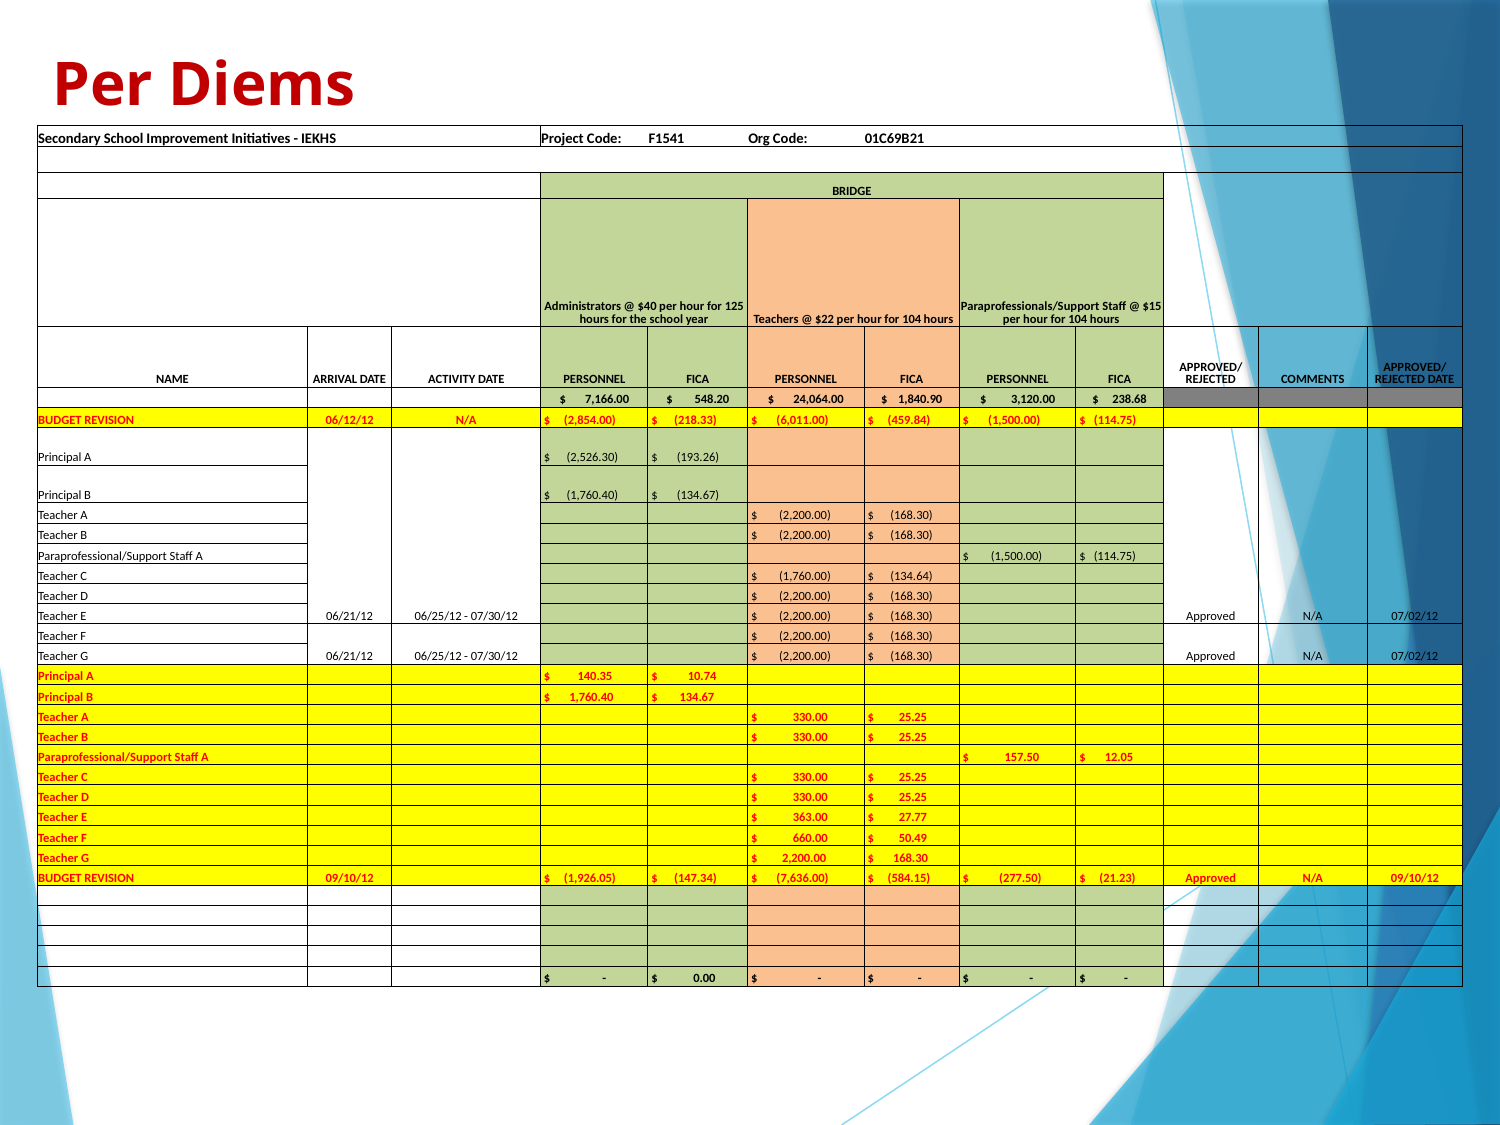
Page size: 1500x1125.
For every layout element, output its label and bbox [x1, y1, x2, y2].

table_cell [865, 846, 959, 865]
table_cell [308, 806, 391, 825]
table_cell [1259, 886, 1367, 905]
table_cell [541, 926, 647, 945]
table_cell [1368, 327, 1462, 387]
table_cell [392, 388, 540, 407]
table_cell [38, 408, 307, 427]
table_cell [392, 826, 540, 845]
table_cell [648, 503, 747, 523]
table_cell [648, 886, 747, 905]
table_cell [392, 665, 540, 684]
table_cell [1368, 624, 1462, 664]
table_cell [1259, 624, 1367, 664]
table_cell [1164, 408, 1258, 427]
table_cell [541, 886, 647, 905]
table_cell [648, 725, 747, 744]
table_cell [308, 685, 391, 704]
table_cell [1259, 785, 1367, 805]
table_cell [38, 544, 307, 563]
table_cell [1259, 826, 1367, 845]
table_cell [648, 846, 747, 865]
table_cell [38, 428, 307, 465]
table_cell [1259, 408, 1367, 427]
table_cell [308, 725, 391, 744]
table_cell [541, 564, 647, 583]
table_cell [960, 524, 1075, 543]
table_cell [1259, 725, 1367, 744]
table_cell [392, 624, 540, 664]
table_cell [392, 946, 540, 966]
table_cell [1259, 765, 1367, 784]
table_cell [960, 428, 1075, 465]
table_cell [541, 604, 647, 623]
table_cell [748, 199, 959, 326]
table_cell [960, 826, 1075, 845]
table_cell [648, 584, 747, 603]
table_cell [1368, 846, 1462, 865]
table_cell [960, 199, 1163, 326]
table_cell [392, 408, 540, 427]
table_cell [38, 846, 307, 865]
table_cell [1368, 886, 1462, 905]
table_cell [308, 745, 391, 764]
table_cell [1076, 544, 1163, 563]
table_cell [38, 665, 307, 684]
table_cell [1368, 806, 1462, 825]
table_cell [308, 428, 391, 623]
table_cell [1368, 906, 1462, 925]
table_cell [748, 685, 864, 704]
table_cell [960, 466, 1075, 502]
table_cell [1076, 846, 1163, 865]
table_cell [865, 524, 959, 543]
table_cell [748, 846, 864, 865]
table_cell [1164, 745, 1258, 764]
table_cell [748, 408, 864, 427]
table_cell [960, 846, 1075, 865]
table_cell [38, 524, 307, 543]
table_cell [38, 584, 307, 603]
table_cell [541, 745, 647, 764]
table_cell [308, 967, 391, 986]
table_cell [392, 906, 540, 925]
table_cell [1076, 524, 1163, 543]
table_cell [308, 388, 391, 407]
table_cell [865, 428, 959, 465]
table_cell [541, 644, 647, 664]
table_cell [960, 388, 1075, 407]
table_cell [648, 967, 747, 986]
table_cell [865, 806, 959, 825]
table_cell [748, 886, 864, 905]
table_cell [541, 866, 647, 885]
table_cell [1164, 685, 1258, 704]
table_cell [1076, 564, 1163, 583]
table_cell [865, 906, 959, 925]
table_cell [38, 327, 307, 387]
table_cell [1259, 946, 1367, 966]
table_cell [308, 826, 391, 845]
table_cell [1076, 785, 1163, 805]
table_cell [1259, 846, 1367, 865]
table_cell [308, 886, 391, 905]
table_cell [960, 503, 1075, 523]
table_cell [960, 967, 1075, 986]
table_cell [865, 926, 959, 945]
table_cell [1164, 967, 1258, 986]
table_cell [748, 503, 864, 523]
table_cell [865, 665, 959, 684]
table_cell [38, 705, 307, 724]
table_cell [960, 806, 1075, 825]
table_cell [541, 785, 647, 805]
table_cell [392, 685, 540, 704]
table_cell [648, 705, 747, 724]
table_cell [541, 806, 647, 825]
table_cell [648, 624, 747, 643]
table_cell [1164, 388, 1258, 407]
table_cell [960, 604, 1075, 623]
table_cell [748, 946, 864, 966]
table_cell [1368, 725, 1462, 744]
table_cell [1259, 685, 1367, 704]
table_cell [865, 826, 959, 845]
table_cell [1076, 725, 1163, 744]
table_cell [865, 564, 959, 583]
table_cell [38, 147, 1462, 172]
table_cell [648, 946, 747, 966]
table_cell [748, 705, 864, 724]
table_cell [865, 544, 959, 563]
table_cell [865, 705, 959, 724]
table_cell [1368, 388, 1462, 407]
table_cell [541, 524, 647, 543]
table_cell [392, 926, 540, 945]
table_cell [1076, 584, 1163, 603]
table_cell [38, 785, 307, 805]
table_cell [1164, 705, 1258, 724]
table_cell [1368, 967, 1462, 986]
table_cell [648, 785, 747, 805]
table_cell [960, 765, 1075, 784]
table_cell [865, 745, 959, 764]
table_cell [392, 745, 540, 764]
table_cell [1259, 388, 1367, 407]
table_cell [308, 408, 391, 427]
table_cell [1076, 705, 1163, 724]
table_cell [1164, 826, 1258, 845]
table_cell [865, 584, 959, 603]
table_cell [648, 806, 747, 825]
table_cell [392, 866, 540, 885]
table_cell [748, 785, 864, 805]
table_cell [1259, 745, 1367, 764]
table_cell [748, 967, 864, 986]
table_cell [1164, 946, 1258, 966]
table_cell [1368, 665, 1462, 684]
table_cell [1368, 946, 1462, 966]
table_cell [541, 544, 647, 563]
table_cell [541, 946, 647, 966]
table_cell [865, 725, 959, 744]
table_cell [541, 967, 647, 986]
table_cell [960, 665, 1075, 684]
table_cell [1368, 785, 1462, 805]
table_cell [648, 826, 747, 845]
table_cell [648, 644, 747, 664]
table_cell [541, 765, 647, 784]
table_cell [38, 173, 540, 198]
table_cell [748, 826, 864, 845]
table_cell [748, 524, 864, 543]
table_cell [1164, 725, 1258, 744]
table_cell [960, 725, 1075, 744]
table_cell [648, 765, 747, 784]
table_cell [541, 705, 647, 724]
table_cell [865, 785, 959, 805]
table_cell [865, 604, 959, 623]
table_cell [541, 327, 647, 387]
table_cell [308, 705, 391, 724]
table_header [541, 126, 1462, 146]
table_cell [1259, 967, 1367, 986]
table_cell [1259, 665, 1367, 684]
table_cell [1164, 785, 1258, 805]
table_cell [748, 906, 864, 925]
table_cell [648, 428, 747, 465]
table_header [38, 126, 540, 146]
table_cell [1076, 665, 1163, 684]
table_cell [392, 705, 540, 724]
table_cell [38, 806, 307, 825]
table_cell [1164, 665, 1258, 684]
table_cell [648, 327, 747, 387]
table_cell [308, 906, 391, 925]
table_cell [1164, 906, 1258, 925]
table_cell [308, 926, 391, 945]
table_cell [541, 846, 647, 865]
table_cell [1164, 846, 1258, 865]
table_cell [1076, 503, 1163, 523]
table_cell [38, 199, 540, 326]
table_cell [648, 685, 747, 704]
table_cell [748, 604, 864, 623]
table_cell [960, 685, 1075, 704]
table_cell [392, 428, 540, 623]
table_cell [38, 644, 307, 664]
table_cell [748, 428, 864, 465]
table_cell [865, 866, 959, 885]
table_cell [38, 946, 307, 966]
table_cell [308, 846, 391, 865]
table_cell [960, 584, 1075, 603]
table_cell [1164, 173, 1462, 326]
table_cell [748, 466, 864, 502]
table_cell [865, 408, 959, 427]
table_cell [865, 685, 959, 704]
table_cell [1259, 428, 1367, 623]
table_cell [648, 604, 747, 623]
table_cell [960, 785, 1075, 805]
table_cell [648, 408, 747, 427]
table_cell [392, 765, 540, 784]
table_cell [865, 644, 959, 664]
table_cell [392, 886, 540, 905]
table_cell [308, 765, 391, 784]
table_cell [38, 725, 307, 744]
table_cell [1076, 906, 1163, 925]
table_cell [1368, 408, 1462, 427]
table_cell [1076, 826, 1163, 845]
table_cell [1368, 705, 1462, 724]
table_cell [648, 544, 747, 563]
table_cell [1164, 866, 1258, 885]
table_cell [38, 886, 307, 905]
table_cell [748, 926, 864, 945]
table_cell [392, 327, 540, 387]
table_cell [865, 967, 959, 986]
table_cell [1076, 866, 1163, 885]
table_cell [392, 785, 540, 805]
table_cell [748, 725, 864, 744]
table_cell [308, 866, 391, 885]
table_cell [541, 199, 747, 326]
table_cell [38, 388, 307, 407]
table_cell [392, 846, 540, 865]
table_cell [1076, 327, 1163, 387]
table_cell [960, 564, 1075, 583]
table_cell [541, 665, 647, 684]
table_cell [865, 886, 959, 905]
table_cell [541, 826, 647, 845]
table_cell [1164, 765, 1258, 784]
table_cell [960, 926, 1075, 945]
table_cell [648, 388, 747, 407]
table_cell [1164, 624, 1258, 664]
table_cell [1164, 428, 1258, 623]
table_cell [865, 466, 959, 502]
table_cell [1076, 967, 1163, 986]
table_cell [308, 665, 391, 684]
table_cell [960, 327, 1075, 387]
table_cell [1259, 926, 1367, 945]
table_cell [308, 327, 391, 387]
table_cell [1076, 886, 1163, 905]
table_cell [748, 644, 864, 664]
table_cell [1164, 327, 1258, 387]
table_cell [38, 967, 307, 986]
table_cell [865, 765, 959, 784]
table_cell [541, 503, 647, 523]
table_cell [541, 428, 647, 465]
table_cell [392, 967, 540, 986]
table_cell [960, 886, 1075, 905]
table_cell [865, 503, 959, 523]
table_cell [865, 624, 959, 643]
table_cell [1368, 765, 1462, 784]
table_cell [1076, 765, 1163, 784]
table_cell [1076, 946, 1163, 966]
table_cell [648, 564, 747, 583]
table_cell [960, 906, 1075, 925]
table_cell [38, 765, 307, 784]
table_cell [748, 866, 864, 885]
table_cell [865, 388, 959, 407]
table_cell [38, 466, 307, 502]
table_cell [541, 173, 1163, 198]
table_cell [1259, 705, 1367, 724]
table_cell [38, 826, 307, 845]
table_cell [1259, 327, 1367, 387]
table_cell [1076, 685, 1163, 704]
table_cell [960, 544, 1075, 563]
table_cell [1076, 745, 1163, 764]
table_cell [1076, 428, 1163, 465]
table_cell [648, 906, 747, 925]
table_cell [541, 408, 647, 427]
table_cell [748, 388, 864, 407]
table_cell [541, 584, 647, 603]
table_cell [1368, 926, 1462, 945]
table_cell [960, 408, 1075, 427]
table_cell [1368, 685, 1462, 704]
table_cell [1076, 926, 1163, 945]
table_cell [960, 866, 1075, 885]
table_cell [1076, 466, 1163, 502]
table_cell [541, 906, 647, 925]
table_cell [1259, 806, 1367, 825]
table_cell [748, 624, 864, 643]
table_cell [748, 665, 864, 684]
table_cell [38, 685, 307, 704]
table_cell [308, 946, 391, 966]
table_cell [541, 685, 647, 704]
table_cell [38, 624, 307, 643]
table_cell [865, 946, 959, 966]
table_cell [960, 624, 1075, 643]
table_cell [38, 745, 307, 764]
table_cell [1076, 644, 1163, 664]
table_cell [748, 564, 864, 583]
title [37, 37, 1450, 125]
table_cell [748, 765, 864, 784]
table_cell [541, 624, 647, 643]
table_cell [308, 785, 391, 805]
table_cell [1259, 906, 1367, 925]
table_cell [748, 544, 864, 563]
table_cell [648, 926, 747, 945]
table_cell [38, 604, 307, 623]
table_cell [960, 946, 1075, 966]
table_cell [38, 866, 307, 885]
table_cell [1368, 826, 1462, 845]
table_cell [1368, 428, 1462, 623]
table_cell [748, 327, 864, 387]
table_cell [648, 665, 747, 684]
table_cell [748, 584, 864, 603]
table_cell [960, 644, 1075, 664]
table_cell [648, 524, 747, 543]
table_cell [1368, 866, 1462, 885]
table_cell [1164, 886, 1258, 905]
table_cell [960, 745, 1075, 764]
table_cell [1259, 866, 1367, 885]
table_cell [541, 466, 647, 502]
table_cell [1164, 806, 1258, 825]
table_cell [960, 705, 1075, 724]
table_cell [38, 926, 307, 945]
table_cell [1076, 806, 1163, 825]
table_cell [748, 745, 864, 764]
table_cell [541, 388, 647, 407]
table_cell [38, 503, 307, 523]
table_cell [1076, 408, 1163, 427]
table_cell [308, 624, 391, 664]
table_cell [392, 725, 540, 744]
table_cell [392, 806, 540, 825]
table_cell [1164, 926, 1258, 945]
table_cell [1076, 604, 1163, 623]
table_cell [648, 745, 747, 764]
table_cell [1076, 624, 1163, 643]
table_cell [648, 466, 747, 502]
table_cell [748, 806, 864, 825]
table_cell [865, 327, 959, 387]
table_cell [1076, 388, 1163, 407]
table_cell [1368, 745, 1462, 764]
table_cell [38, 564, 307, 583]
table_cell [38, 906, 307, 925]
table_cell [541, 725, 647, 744]
table_cell [648, 866, 747, 885]
